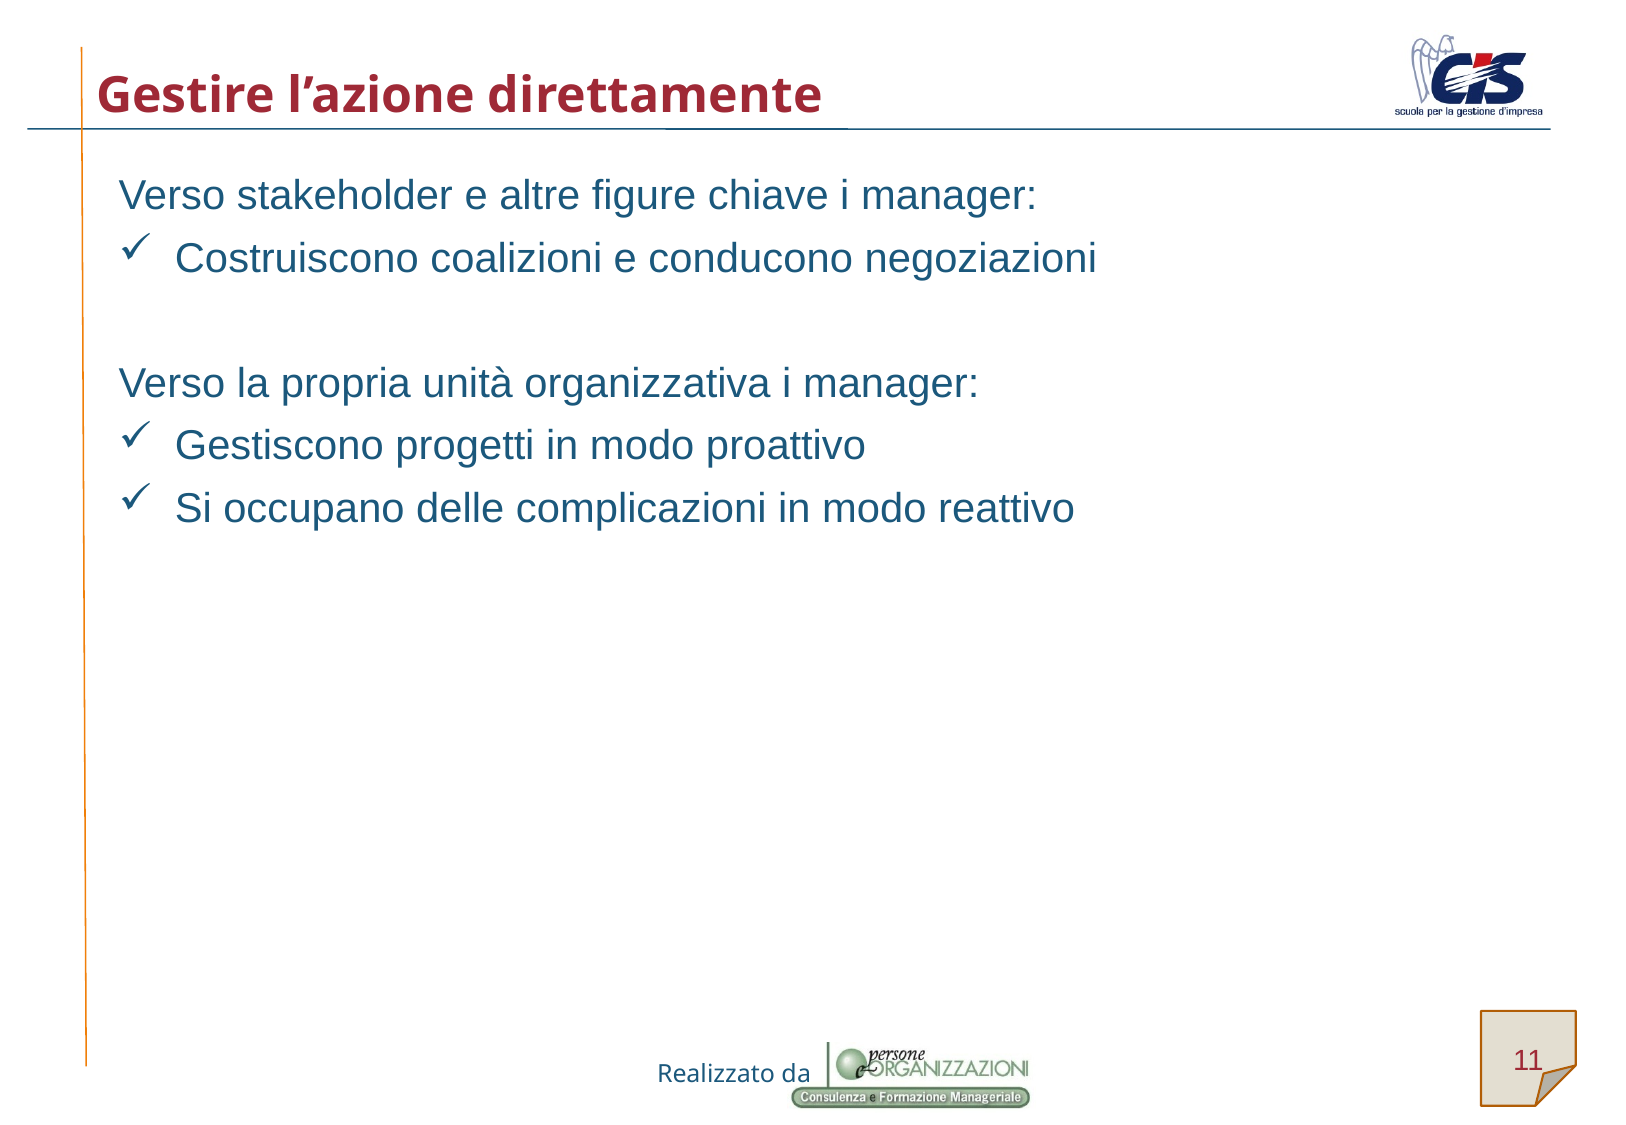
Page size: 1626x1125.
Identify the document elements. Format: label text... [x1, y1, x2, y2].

picture [1390, 30, 1545, 121]
picture [787, 1042, 1036, 1117]
picture [787, 1070, 792, 1080]
text_box Verso stakeholder e altre figure chiave i manager: Costruiscono coalizioni e conducono negoziazioni Verso la propria unità organizzativa i manager: Gestiscono progetti in modo proattivo Si occupano delle complicazioni in modo reattivo [103, 160, 1545, 664]
title Gestire l’azione direttamente [81, 33, 1544, 153]
slide_number 11 [1486, 1028, 1571, 1089]
